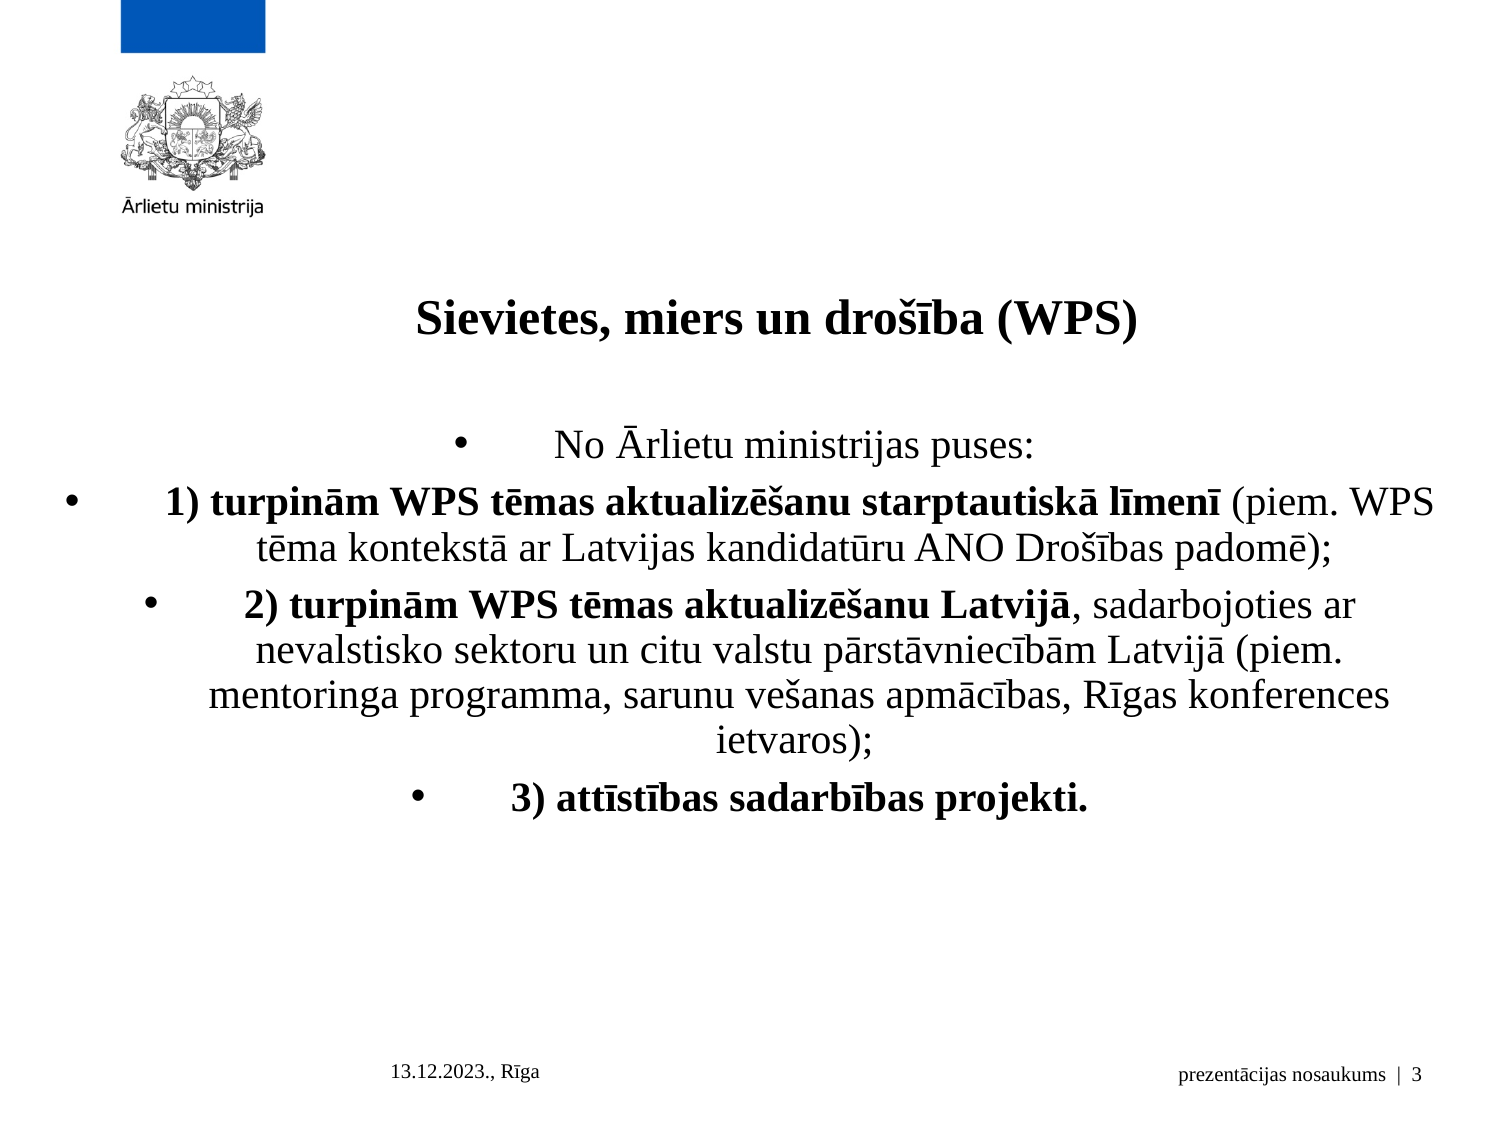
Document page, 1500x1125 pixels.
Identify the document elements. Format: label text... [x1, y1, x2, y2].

subtitle No Ārlietu ministrijas puses: 1) turpinām WPS tēmas aktualizēšanu starptautiskā līmenī (piem. WPS tēma kontekstā ar Latvijas kandidatūru ANO Drošības padomē); 2) turpinām WPS tēmas aktualizēšanu Latvijā, sadarbojoties ar nevalstisko sektoru un citu valstu pārstāvniecībām Latvijā (piem. mentoringa programma, sarunu vešanas apmācības, Rīgas konferences ietvaros); 3) attīstības sadarbības projekti. [43, 352, 1457, 1058]
picture [48, 0, 338, 322]
title Sievietes, miers un drošība (WPS) [399, 195, 1178, 352]
text_box 13.12.2023., Rīga [375, 1040, 725, 1100]
slide_number prezentācijas nosaukums | 3 [1087, 1042, 1438, 1103]
